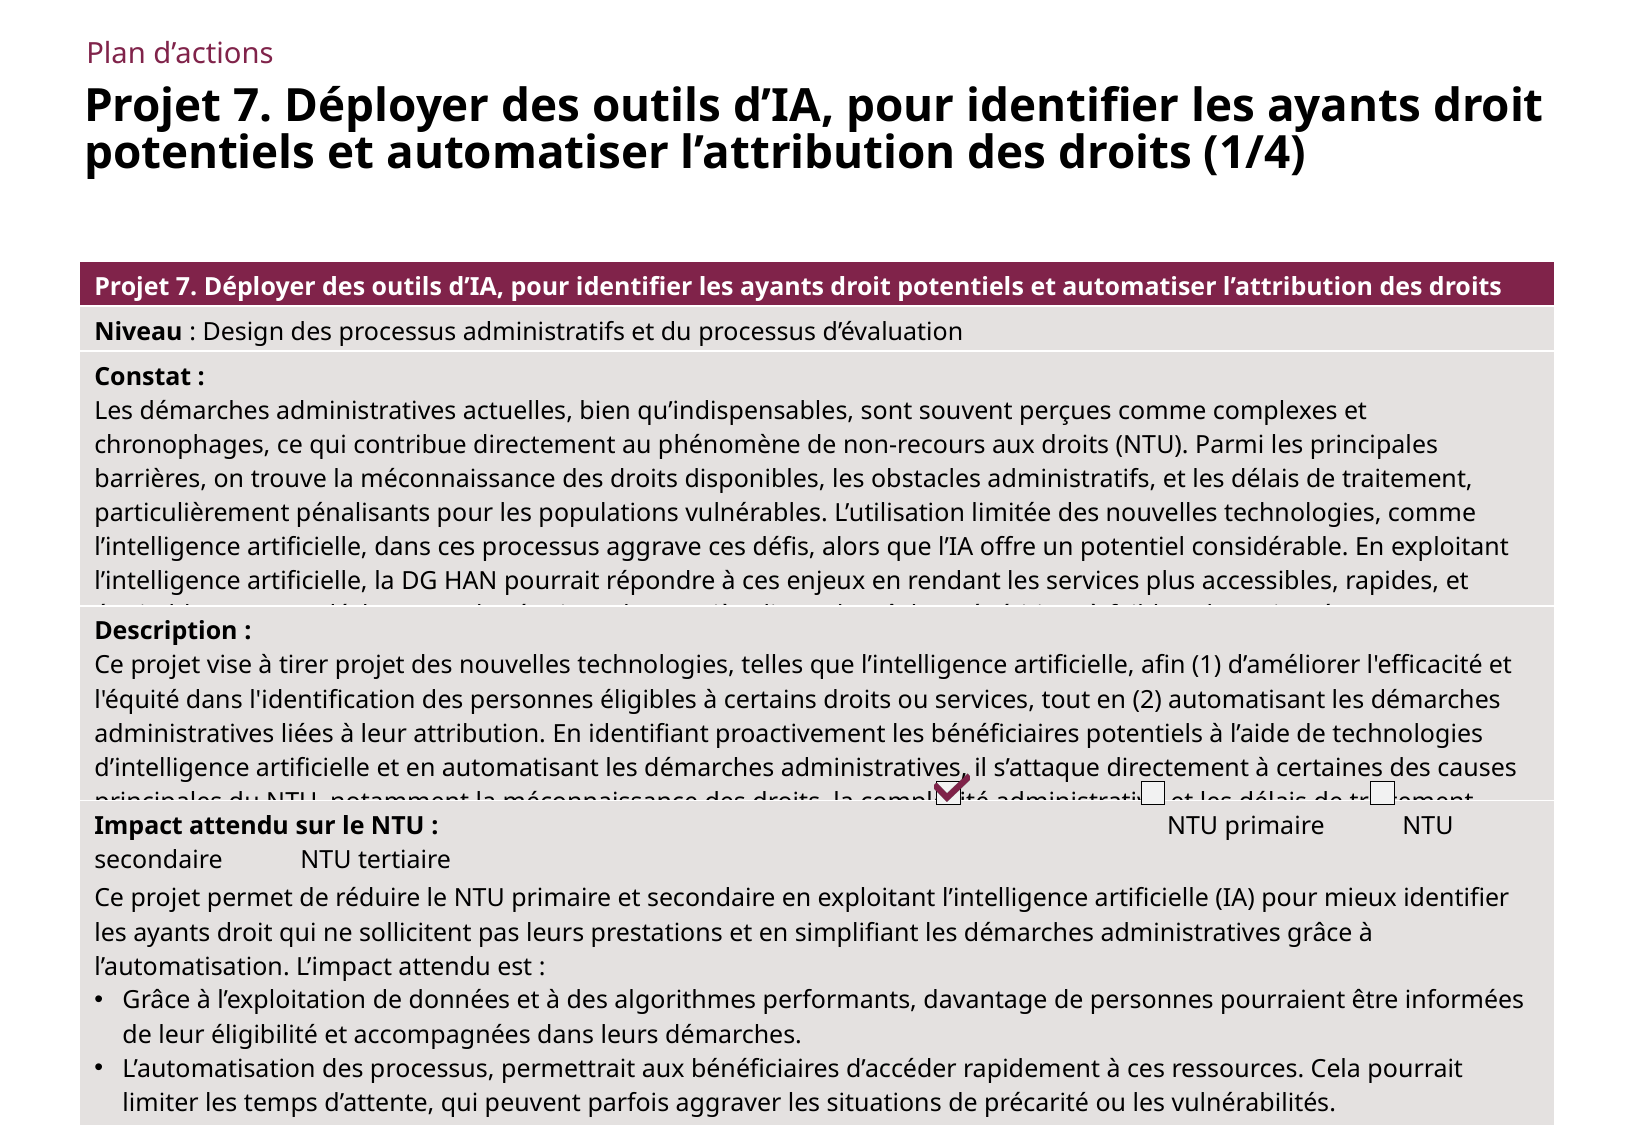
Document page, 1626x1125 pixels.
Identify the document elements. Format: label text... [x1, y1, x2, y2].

table_cell Description : Ce projet vise à tirer projet des nouvelles technologies, telles que l’intelligence artificielle, afin (1) d’améliorer l'efficacité et l'équité dans l'identification des personnes éligibles à certains droits ou services, tout en (2) automatisant les démarches administratives liées à leur attribution. En identifiant proactivement les bénéficiaires potentiels à l’aide de technologies d’intelligence artificielle et en automatisant les démarches administratives, il s’attaque directement à certaines des causes principales du NTU, notamment la méconnaissance des droits, la complexité administrative et les délais de traitement. [80, 607, 1554, 800]
picture [934, 770, 970, 807]
table_header Projet 7. Déployer des outils d’IA, pour identifier les ayants droit potentiels et automatiser l’attribution des droits [80, 262, 1554, 305]
table_cell Niveau : Design des processus administratifs et du processus d’évaluation [80, 307, 1554, 350]
table_cell Impact attendu sur le NTU : NTU primaire NTU secondaire NTU tertiaire Ce projet permet de réduire le NTU primaire et secondaire en exploitant l’intelligence artificielle (IA) pour mieux identifier les ayants droit qui ne sollicitent pas leurs prestations et en simplifiant les démarches administratives grâce à l’automatisation. L’impact attendu est : Grâce à l’exploitation de données et à des algorithmes performants, davantage de personnes pourraient être informées de leur éligibilité et accompagnées dans leurs démarches. L’automatisation des processus, permettrait aux bénéficiaires d’accéder rapidement à ces ressources. Cela pourrait limiter les temps d’attente, qui peuvent parfois aggraver les situations de précarité ou les vulnérabilités. Ce projet simplifierait la vie des bénéficiaires tout en réduisant la charge de travail des travailleurs de première ligne, qui pourraient ainsi se concentrer sur des tâches à plus forte valeur ajoutée. [80, 801, 1554, 1125]
title Projet 7. Déployer des outils d’IA, pour identifier les ayants droit potentiels et automatiser l’attribution des droits (1/4) [84, 82, 1550, 229]
text_box [1141, 781, 1165, 805]
text_box [1370, 781, 1395, 805]
table_cell Constat : Les démarches administratives actuelles, bien qu’indispensables, sont souvent perçues comme complexes et chronophages, ce qui contribue directement au phénomène de non-recours aux droits (NTU). Parmi les principales barrières, on trouve la méconnaissance des droits disponibles, les obstacles administratifs, et les délais de traitement, particulièrement pénalisants pour les populations vulnérables. L’utilisation limitée des nouvelles technologies, comme l’intelligence artificielle, dans ces processus aggrave ces défis, alors que l’IA offre un potentiel considérable. En exploitant l’intelligence artificielle, la DG HAN pourrait répondre à ces enjeux en rendant les services plus accessibles, rapides, et équitables, tout en déchargeant les équipes de première ligne des tâches répétitives à faible valeur ajoutée. [80, 352, 1554, 605]
text_box Plan d’actions [86, 38, 1522, 70]
